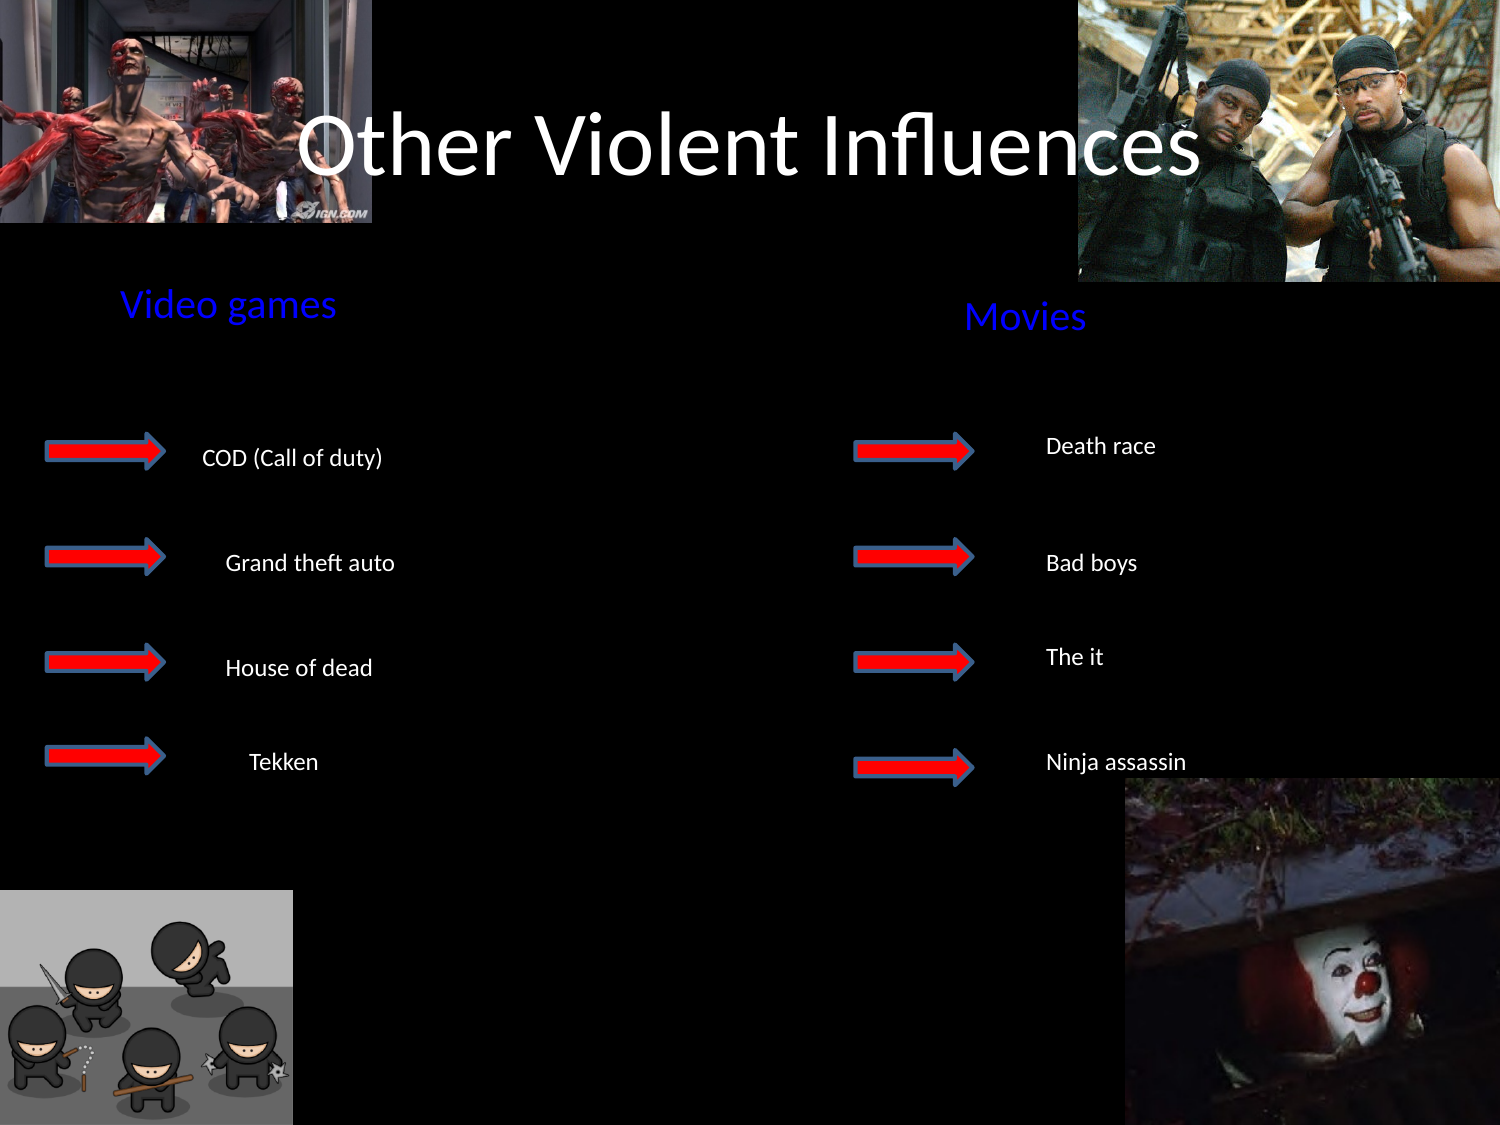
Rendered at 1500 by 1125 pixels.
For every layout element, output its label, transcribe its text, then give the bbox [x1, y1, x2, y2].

text_box Death race [1031, 421, 1301, 467]
text_box [44, 537, 167, 577]
text_box Grand theft auto [210, 539, 481, 584]
text_box Bad boys [1031, 539, 1301, 584]
picture [1078, 0, 1500, 282]
picture [0, 890, 294, 1125]
text_box [853, 431, 975, 471]
text_box [853, 537, 975, 577]
picture [0, 0, 372, 223]
text_box Ninja assassin [1031, 738, 1360, 783]
text_box [44, 642, 167, 682]
text_box [44, 736, 167, 776]
text_box The it [1031, 632, 1360, 678]
text_box Video games [105, 269, 399, 335]
text_box COD (Call of duty) [187, 433, 457, 479]
text_box [853, 642, 975, 682]
title Other Violent Influences [75, 45, 1073, 233]
text_box [44, 431, 167, 471]
picture [1124, 777, 1500, 1125]
text_box Movies [949, 281, 1243, 346]
text_box [853, 748, 975, 788]
text_box Tekken [234, 738, 504, 783]
text_box House of dead [210, 644, 481, 690]
